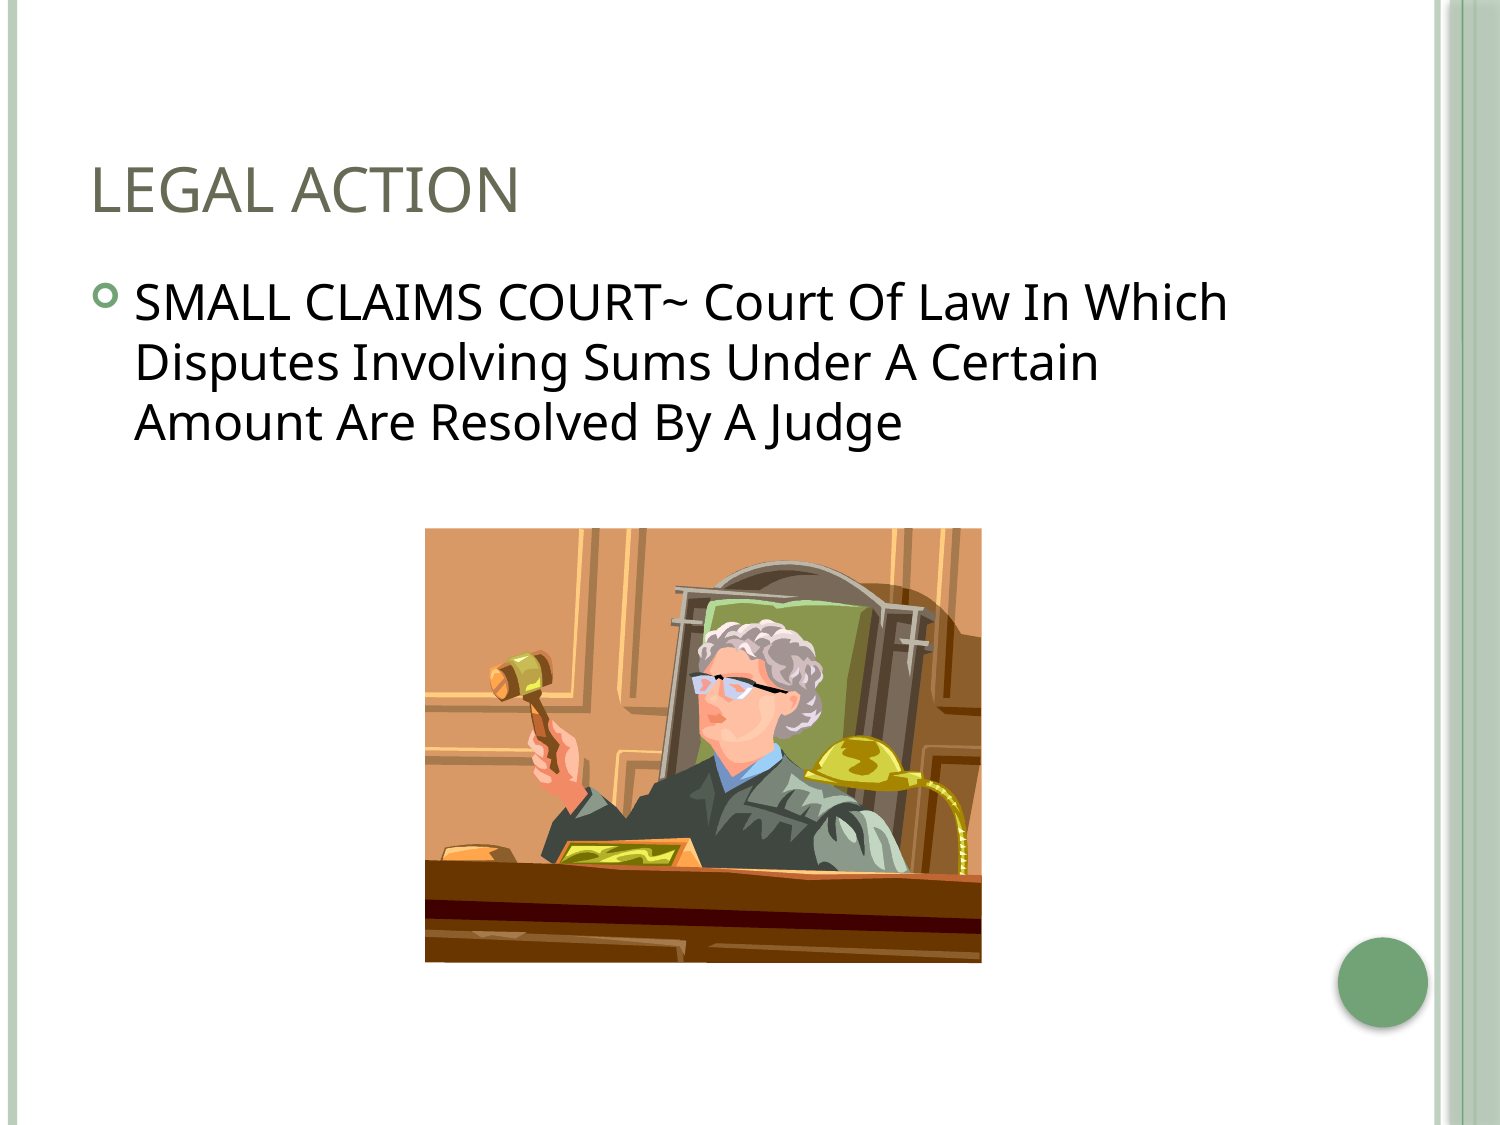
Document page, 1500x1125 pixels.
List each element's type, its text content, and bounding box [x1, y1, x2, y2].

title Legal Action [75, 45, 1300, 233]
list SMALL CLAIMS COURT~ Court Of Law In Which Disputes Involving Sums Under A Certain Amount Are Resolved By A Judge [75, 262, 1300, 1062]
picture [424, 524, 988, 970]
